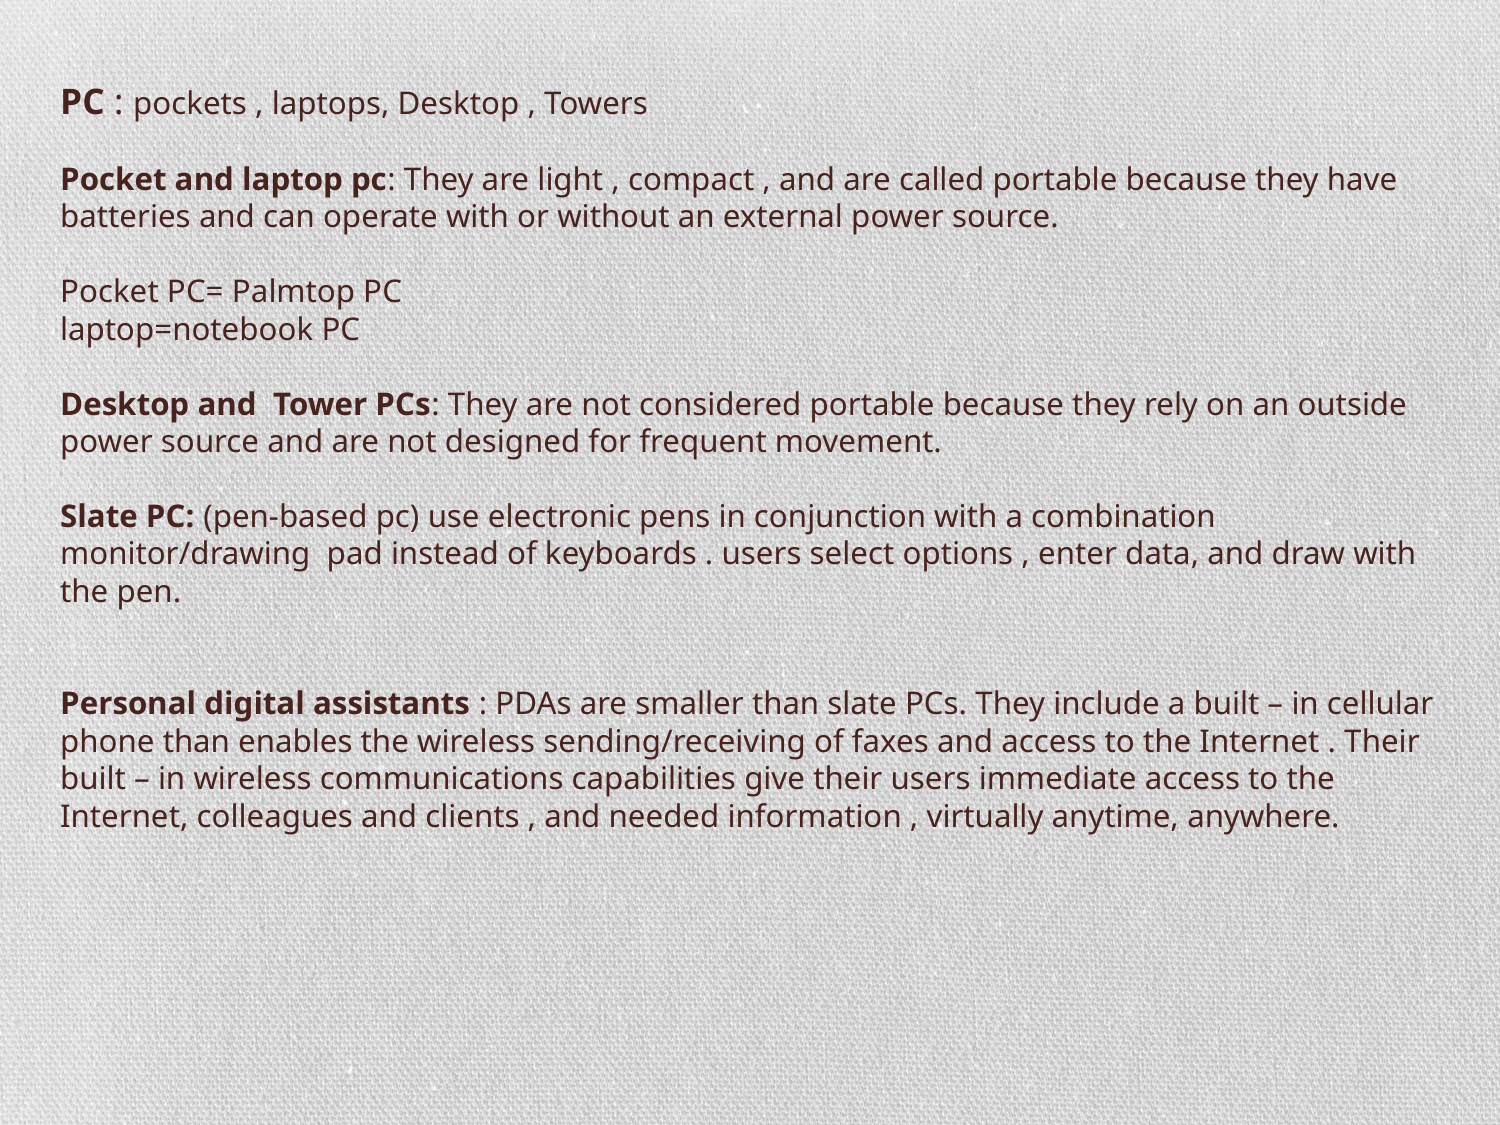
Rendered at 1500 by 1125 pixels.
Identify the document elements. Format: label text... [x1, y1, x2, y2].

title PC : pockets , laptops, Desktop , Towers Pocket and laptop pc: They are light , compact , and are called portable because they have batteries and can operate with or without an external power source. Pocket PC= Palmtop PC laptop=notebook PC Desktop and Tower PCs: They are not considered portable because they rely on an outside power source and are not designed for frequent movement. Slate PC: (pen-based pc) use electronic pens in conjunction with a combination monitor/drawing pad instead of keyboards . users select options , enter data, and draw with the pen. Personal digital assistants : PDAs are smaller than slate PCs. They include a built – in cellular phone than enables the wireless sending/receiving of faxes and access to the Internet . Their built – in wireless communications capabilities give their users immediate access to the Internet, colleagues and clients , and needed information , virtually anytime, anywhere. [45, 37, 1455, 1075]
